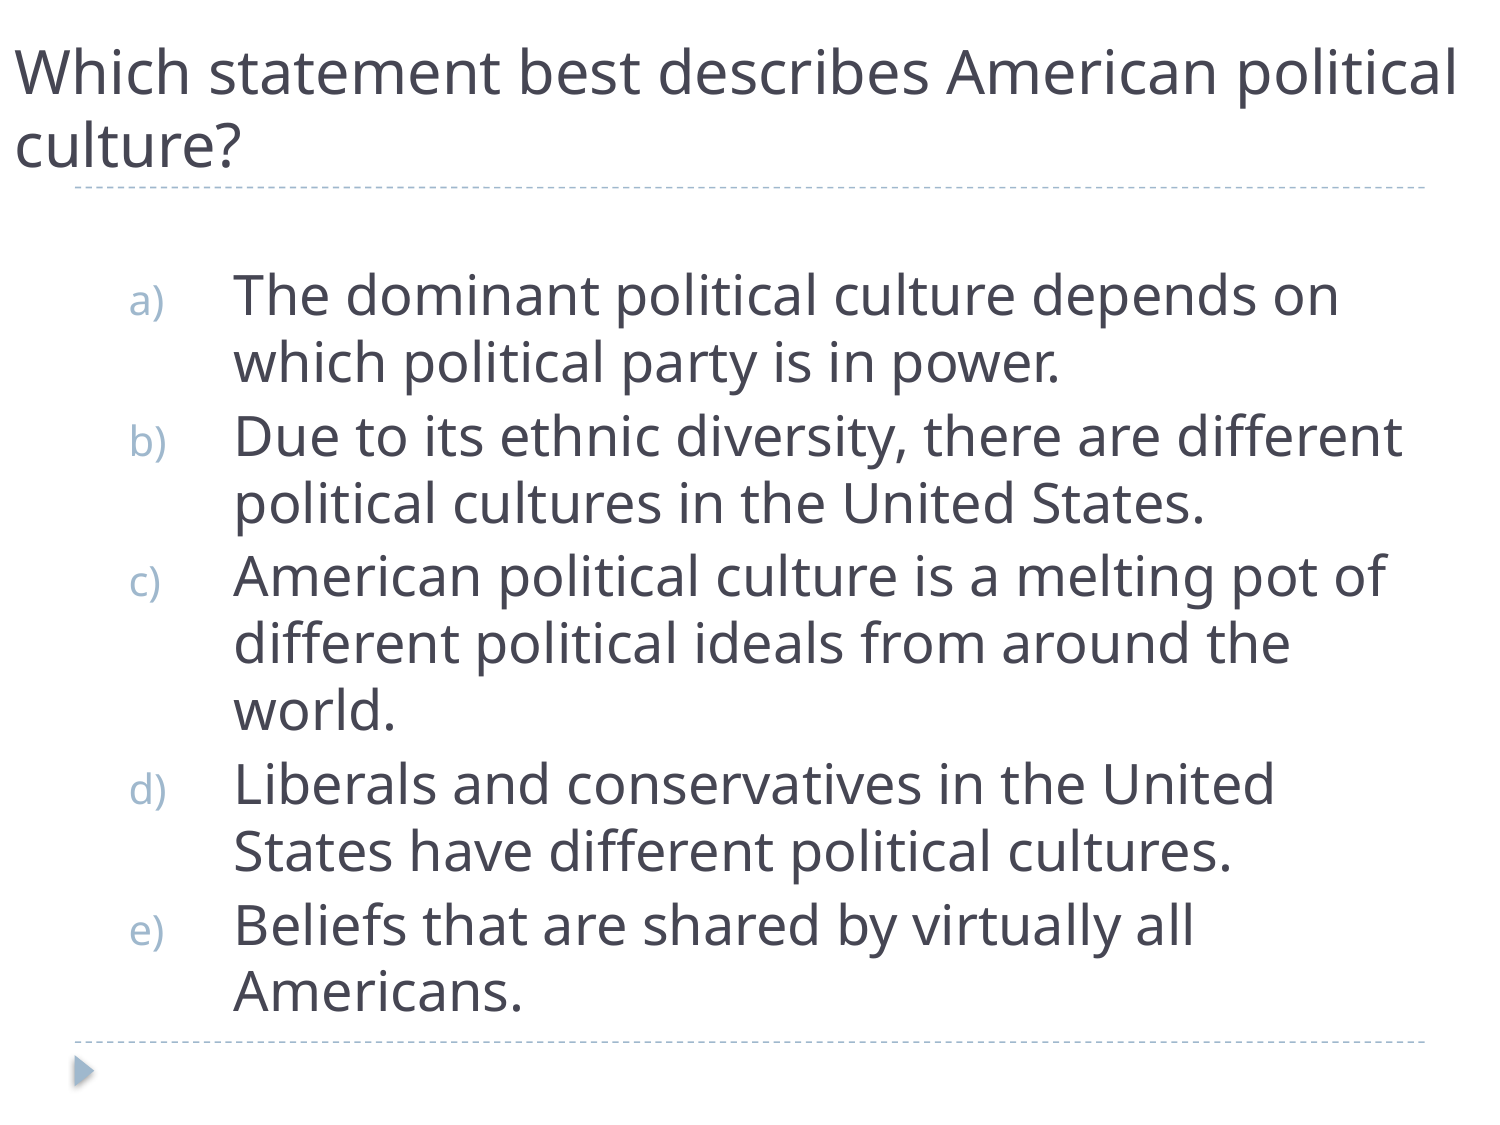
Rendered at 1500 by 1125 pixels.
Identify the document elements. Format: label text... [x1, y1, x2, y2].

title Which statement best describes American political culture? [0, 24, 1500, 188]
list The dominant political culture depends on which political party is in power. Due to its ethnic diversity, there are different political cultures in the United States. American political culture is a melting pot of different political ideals from around the world. Liberals and conservatives in the United States have different political cultures. Beliefs that are shared by virtually all Americans. [75, 252, 1425, 1063]
